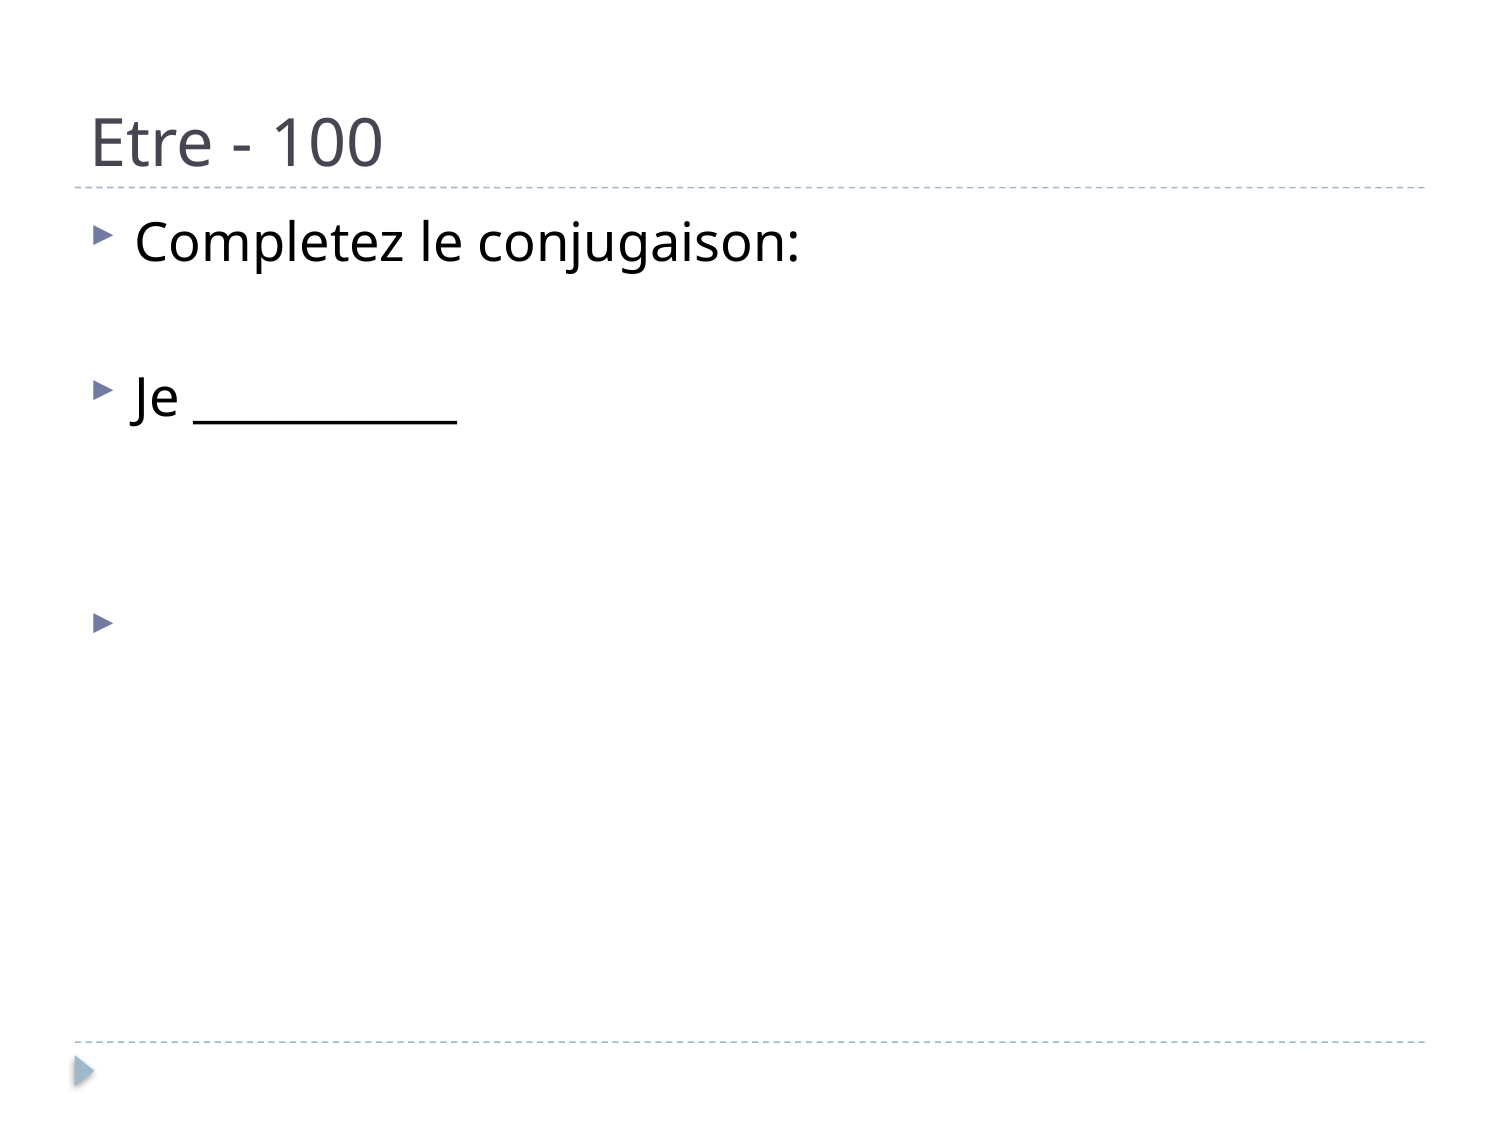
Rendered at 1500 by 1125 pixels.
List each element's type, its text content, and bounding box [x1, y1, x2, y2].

list Completez le conjugaison: Je ___________ Answer – avais ete [75, 200, 1425, 1010]
title Etre - 100 [75, 24, 1425, 188]
